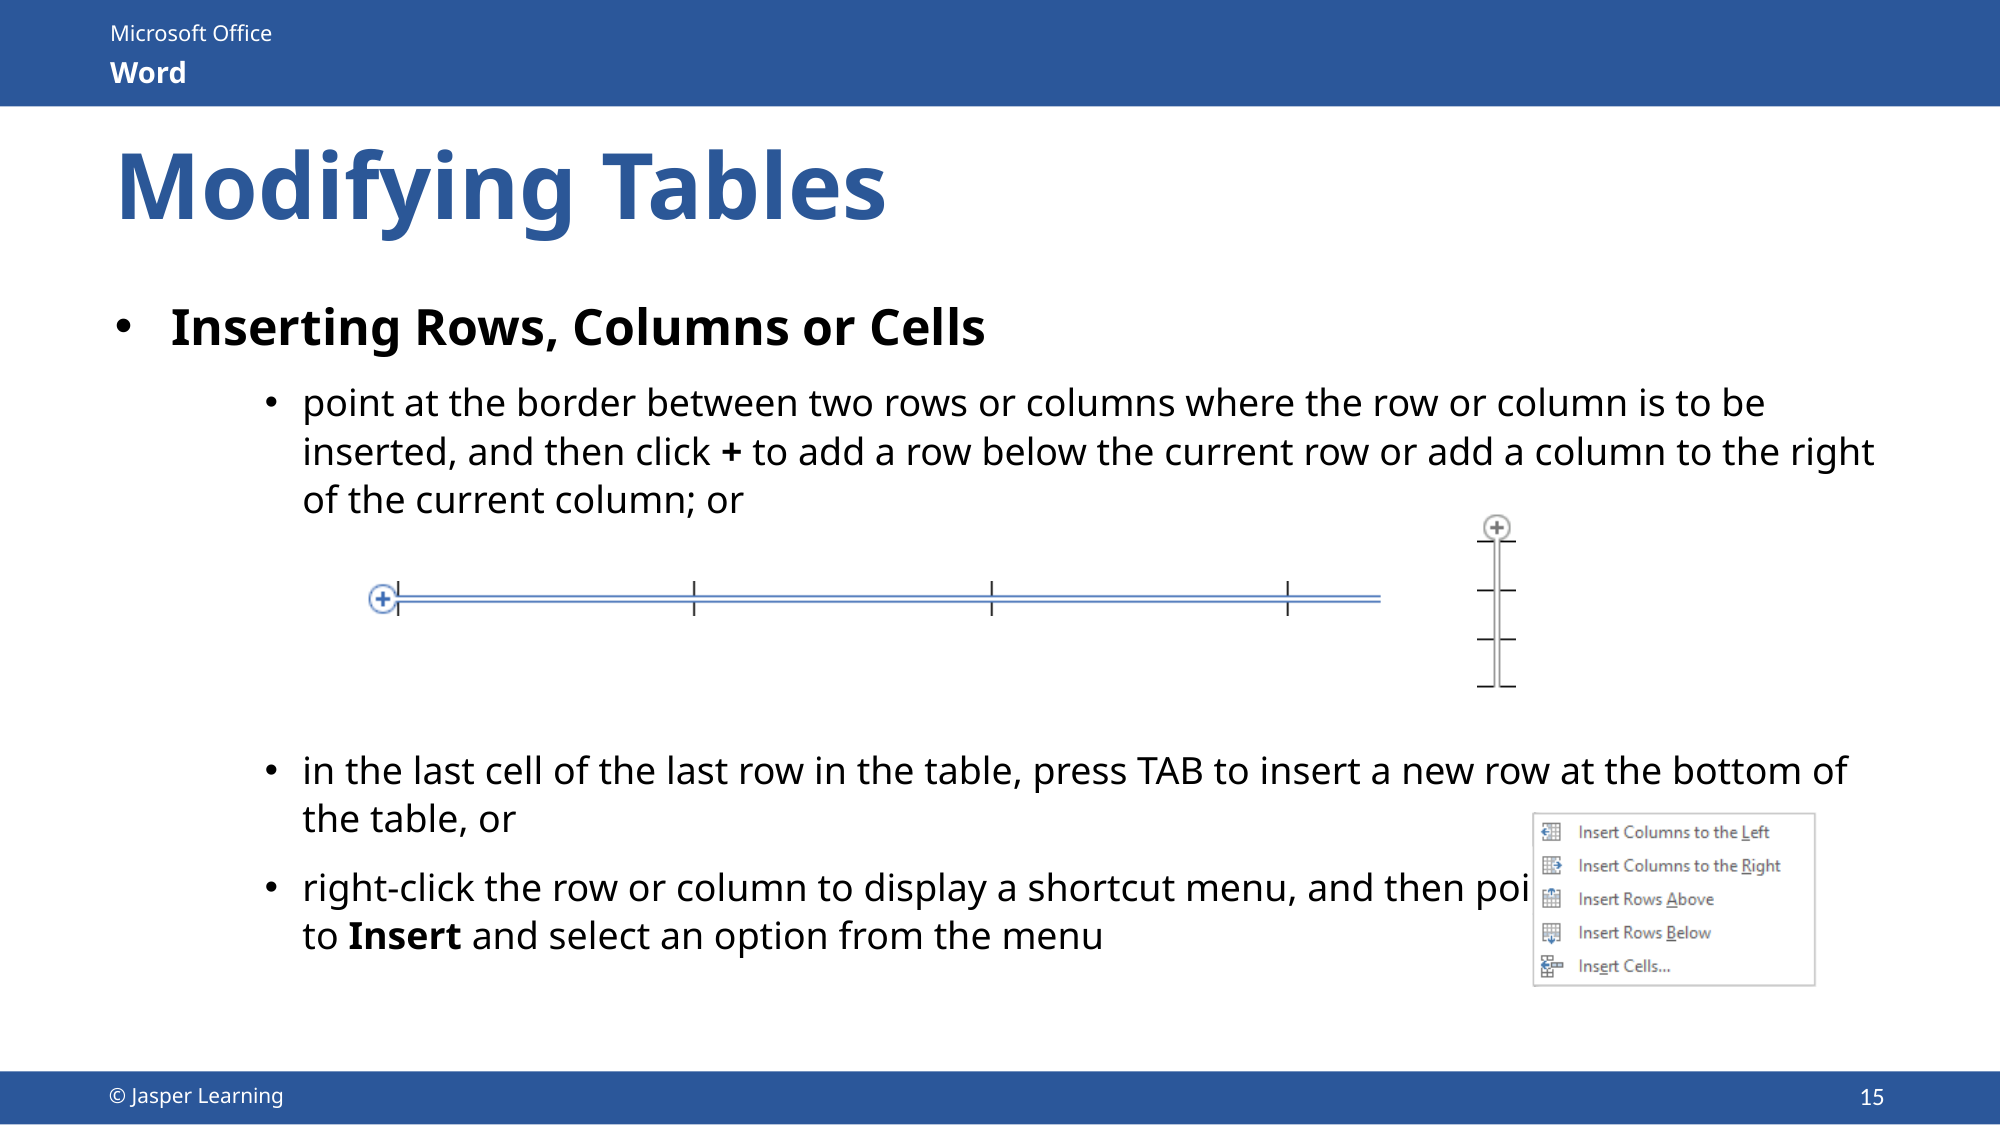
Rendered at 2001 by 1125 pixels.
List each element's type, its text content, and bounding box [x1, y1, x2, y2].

slide_number 15 [1433, 1065, 1900, 1125]
title Modifying Tables [99, 118, 1866, 248]
picture [1477, 510, 1516, 691]
list Inserting Rows, Columns or Cells point at the border between two rows or columns where the row or column is to be inserted, and then click + to add a row below the current row or add a column to the right of the current column; or in the last cell of the last row in the table, press TAB to insert a new row at the bottom of the table, or right-click the row or column to display a shortcut menu, and then point to Insert and select an option from the menu [99, 283, 1900, 1026]
picture [1531, 812, 1817, 987]
picture [362, 581, 1381, 620]
footer © Jasper Learning [94, 1066, 769, 1125]
